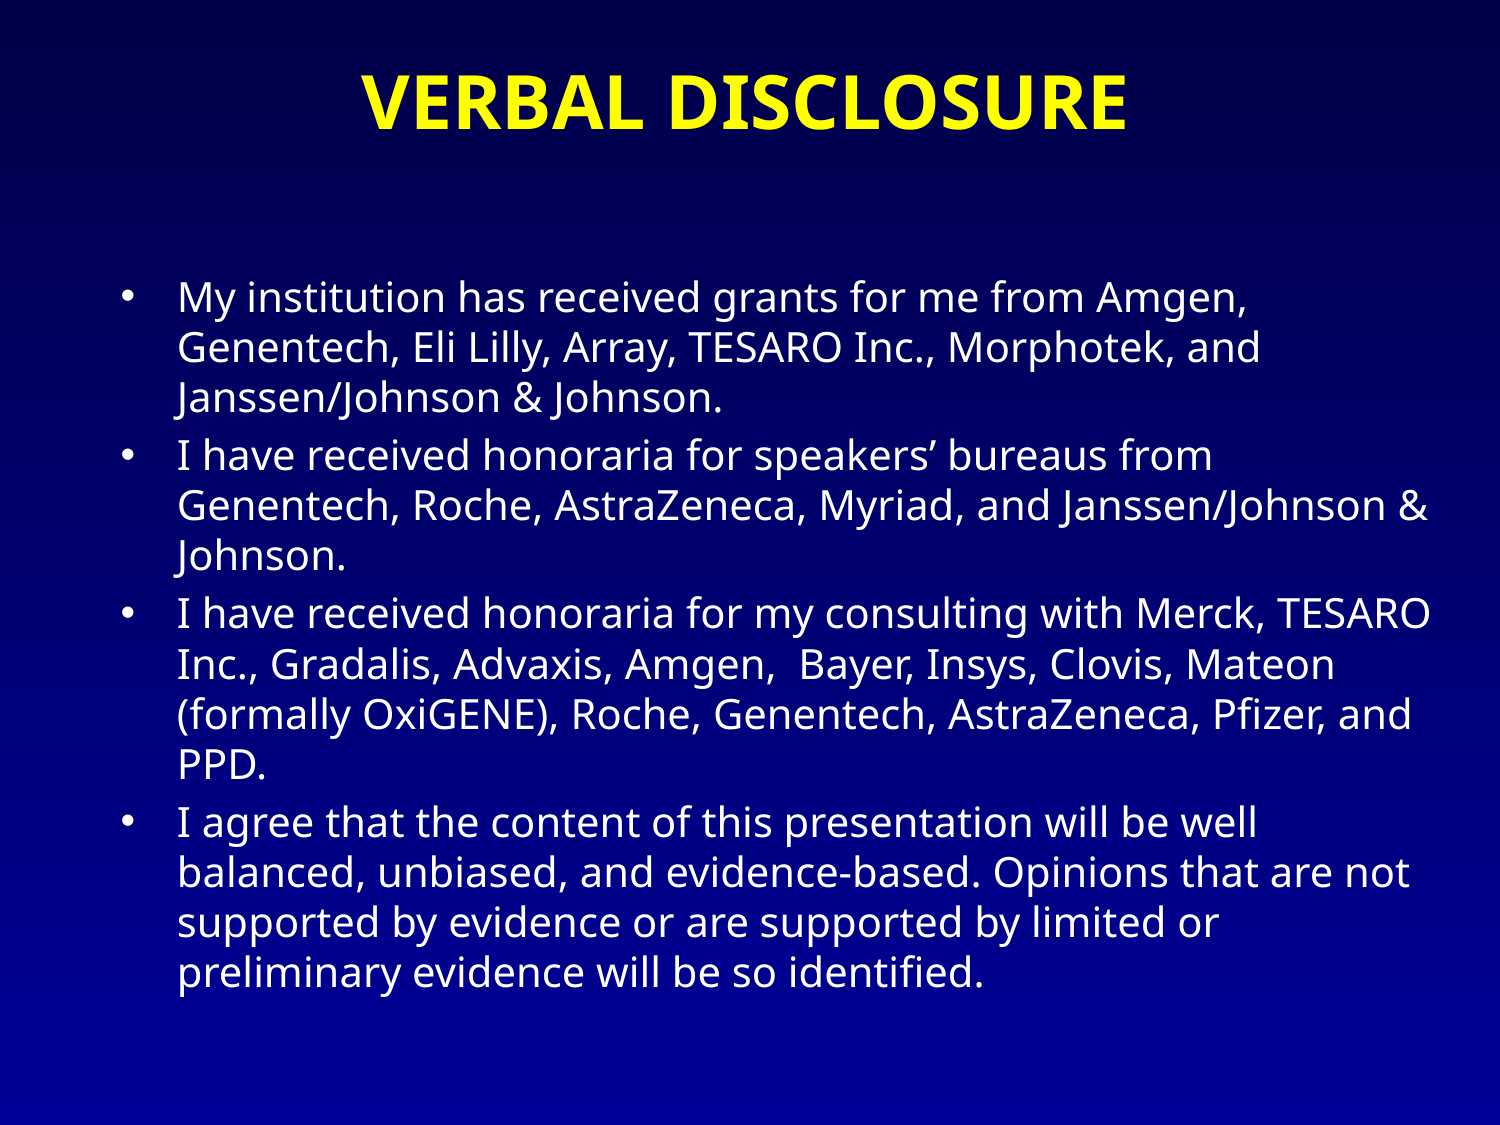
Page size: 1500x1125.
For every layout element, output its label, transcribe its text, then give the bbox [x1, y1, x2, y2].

text_box My institution has received grants for me from Amgen, Genentech, Eli Lilly, Array, TESARO Inc., Morphotek, and Janssen/Johnson & Johnson. I have received honoraria for speakers’ bureaus from Genentech, Roche, AstraZeneca, Myriad, and Janssen/Johnson & Johnson. I have received honoraria for my consulting with Merck, TESARO Inc., Gradalis, Advaxis, Amgen, Bayer, Insys, Clovis, Mateon (formally OxiGENE), Roche, Genentech, AstraZeneca, Pfizer, and PPD. I agree that the content of this presentation will be well balanced, unbiased, and evidence-based. Opinions that are not supported by evidence or are supported by limited or preliminary evidence will be so identified. [105, 263, 1456, 801]
title VERBAL DISCLOSURE [9, 6, 1482, 194]
